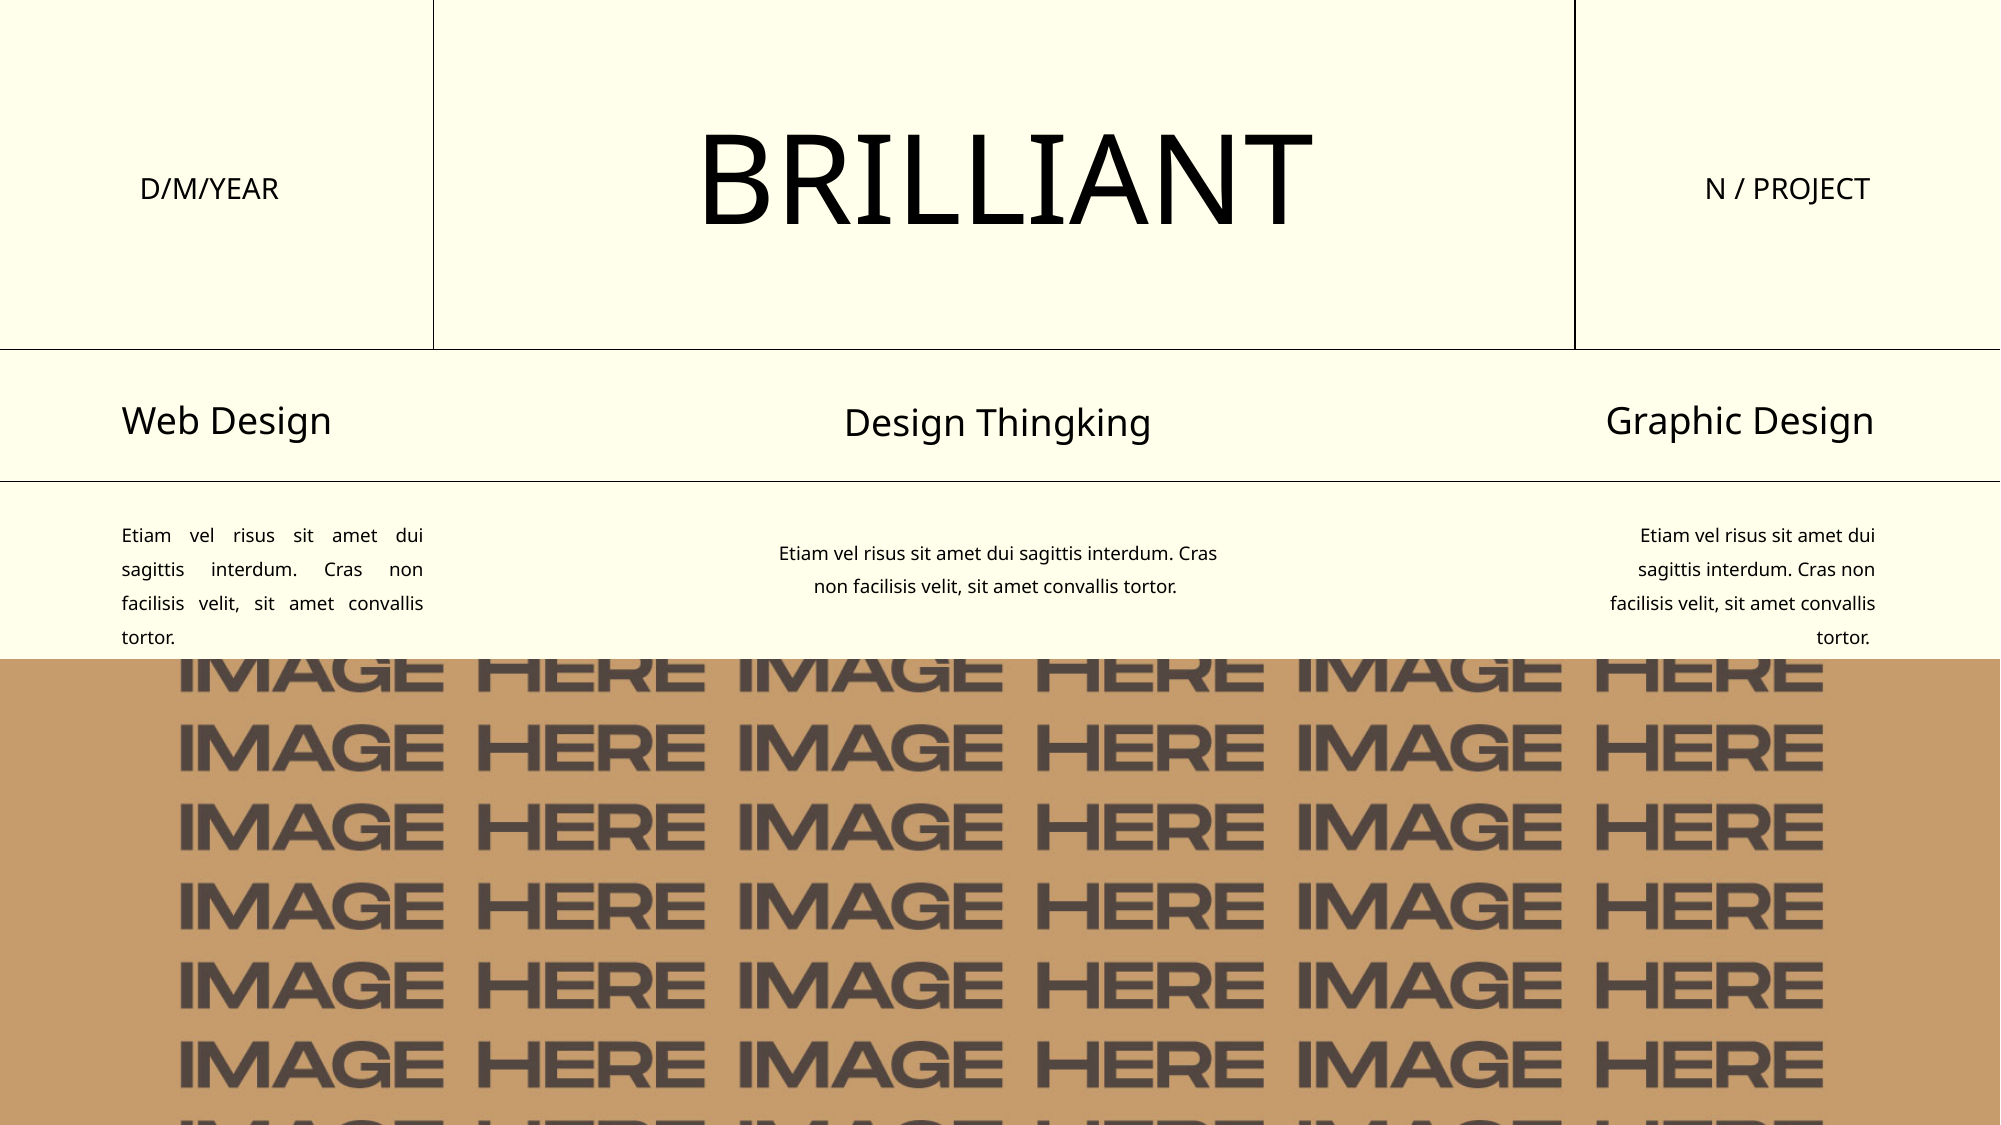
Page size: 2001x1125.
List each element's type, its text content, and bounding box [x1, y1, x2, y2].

text_box Etiam vel risus sit amet dui sagittis interdum. Cras non facilisis velit, sit amet convallis tortor. [750, 522, 1245, 605]
text_box Graphic Design [1559, 389, 1890, 450]
text_box Web Design [106, 389, 438, 450]
text_box Etiam vel risus sit amet dui sagittis interdum. Cras non facilisis velit, sit amet convallis tortor. [106, 505, 438, 656]
text_box N / PROJECT [1685, 162, 1890, 213]
text_box BRILLIANT [434, 91, 1574, 257]
text_box Etiam vel risus sit amet dui sagittis interdum. Cras non facilisis velit, sit amet convallis tortor. [1558, 505, 1890, 656]
text_box Design Thingking [750, 391, 1246, 452]
text_box D/M/YEAR [106, 162, 312, 213]
picture [0, 659, 2000, 1125]
